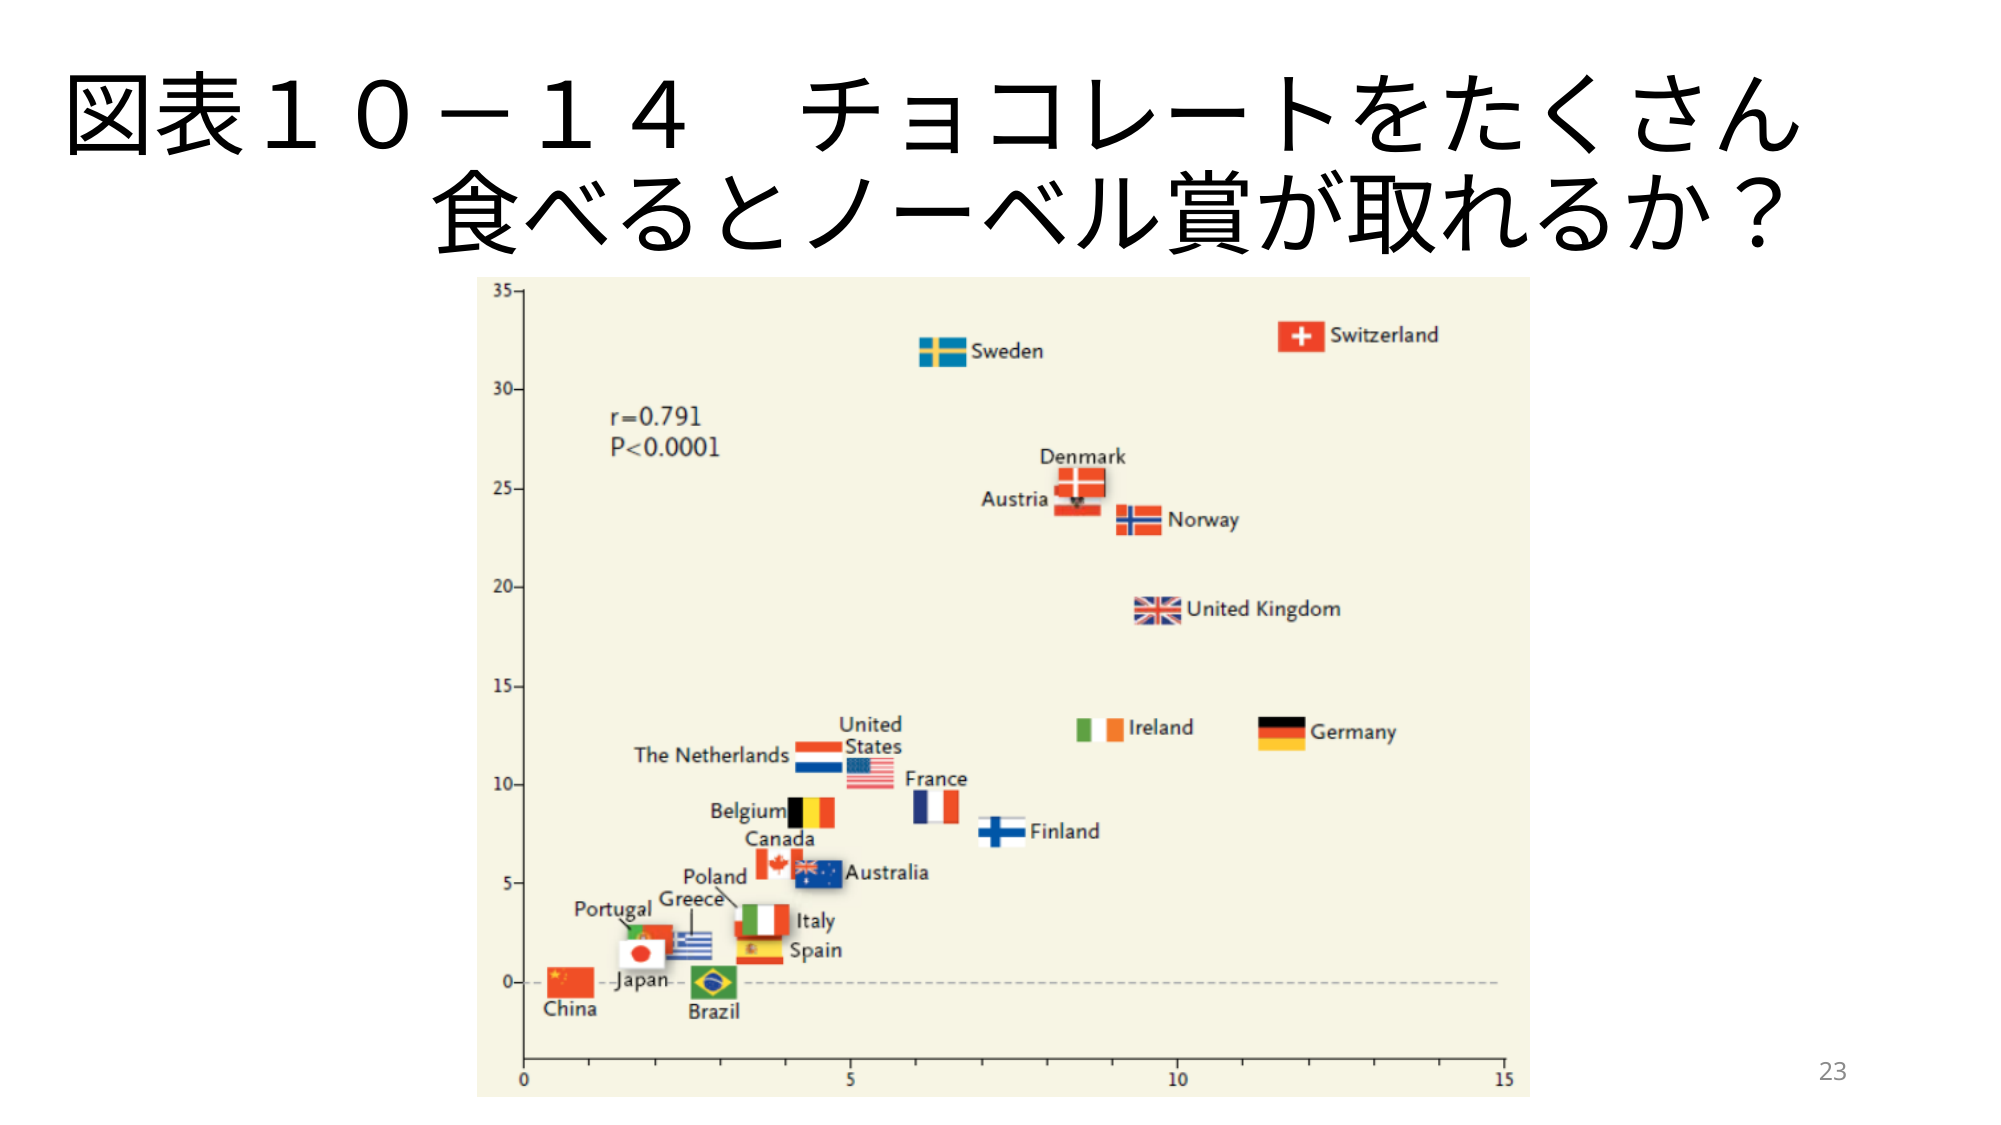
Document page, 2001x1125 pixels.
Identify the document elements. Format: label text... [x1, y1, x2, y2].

slide_number 23 [1412, 1042, 1863, 1103]
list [477, 277, 1530, 1097]
title 図表１０－１４ チョコレートをたくさん 食べるとノーベル賞が取れるか？ [47, 59, 1910, 278]
